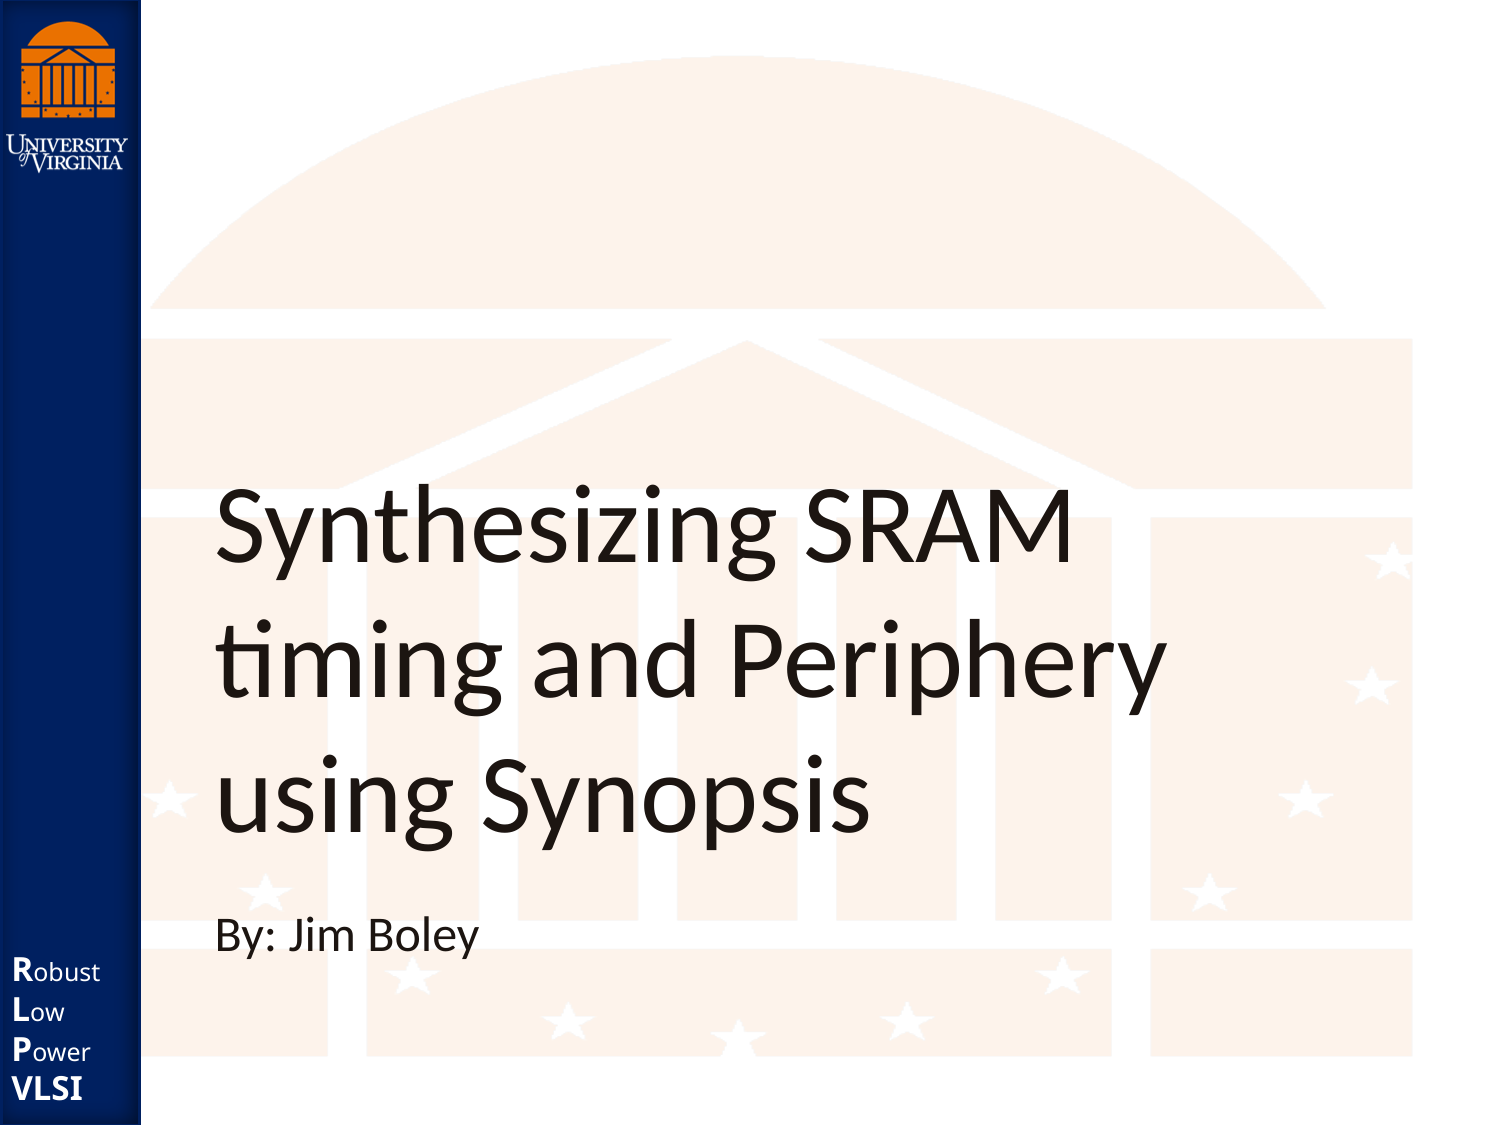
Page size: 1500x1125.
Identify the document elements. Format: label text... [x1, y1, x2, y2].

subtitle By: Jim Boley [199, 894, 1233, 1050]
title Synthesizing SRAM timing and Periphery using Synopsis [199, 107, 1387, 863]
picture [0, 0, 141, 1125]
